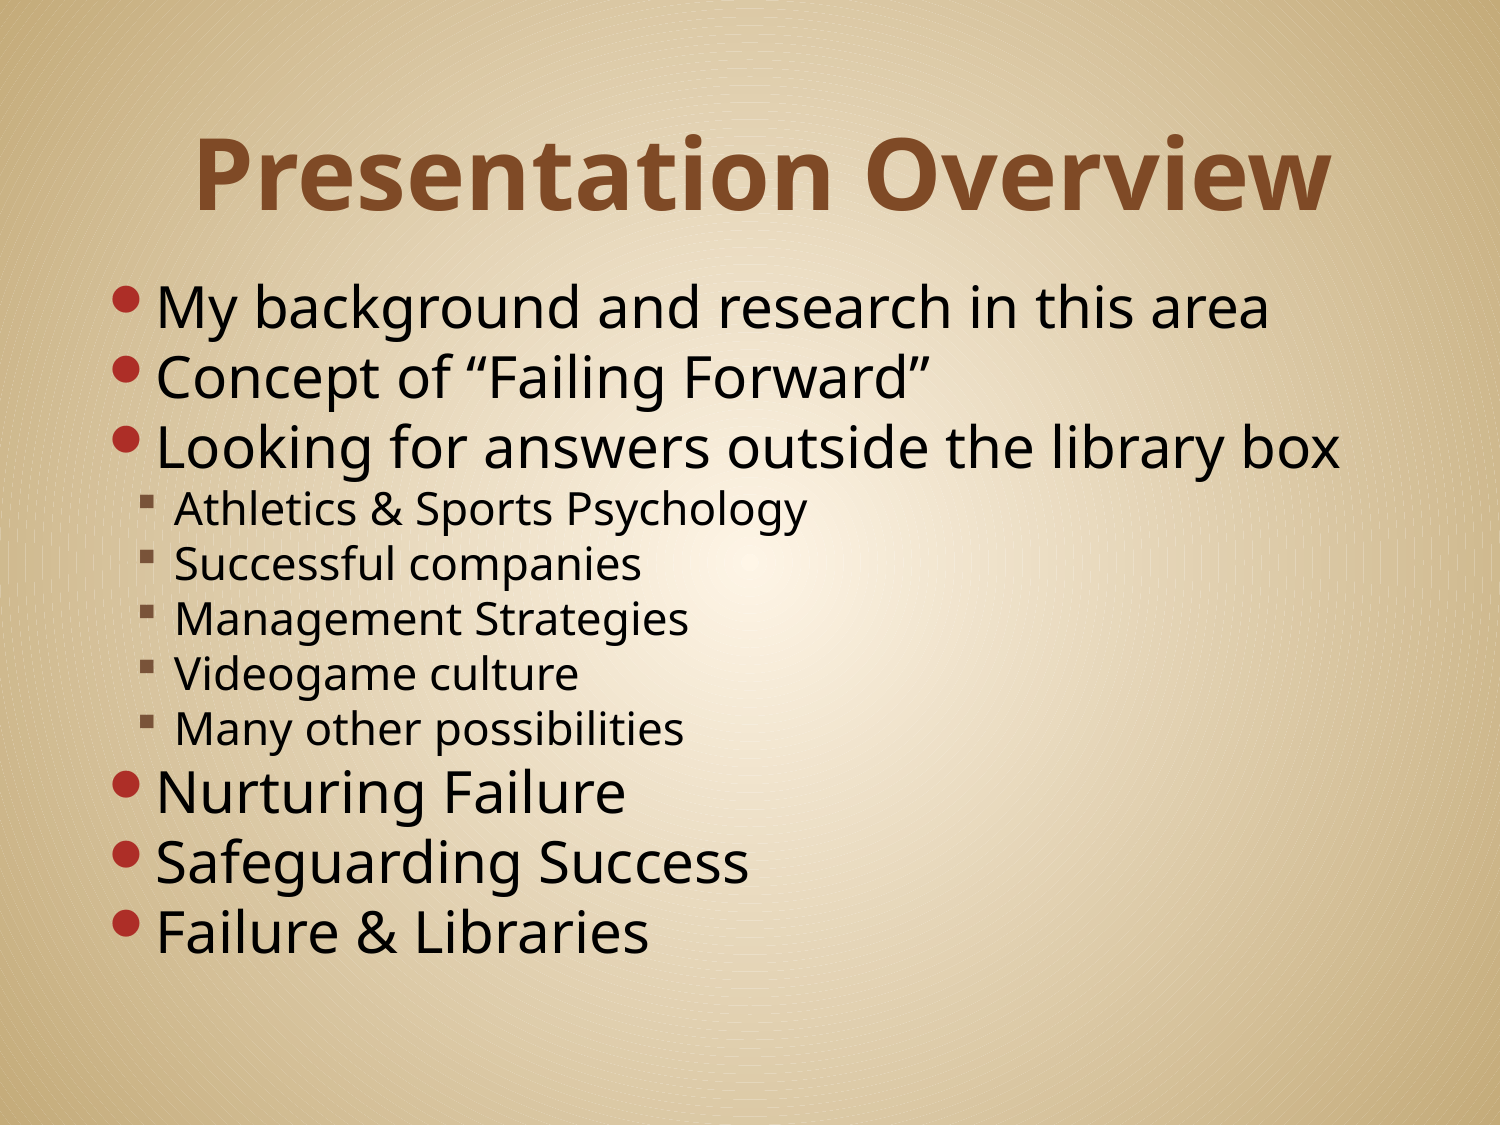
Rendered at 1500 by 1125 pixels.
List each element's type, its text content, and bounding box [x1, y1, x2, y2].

list My background and research in this area Concept of “Failing Forward” Looking for answers outside the library box Athletics & Sports Psychology Successful companies Management Strategies Videogame culture Many other possibilities Nurturing Failure Safeguarding Success Failure & Libraries [74, 262, 1426, 1006]
title Presentation Overview [75, 50, 1425, 238]
